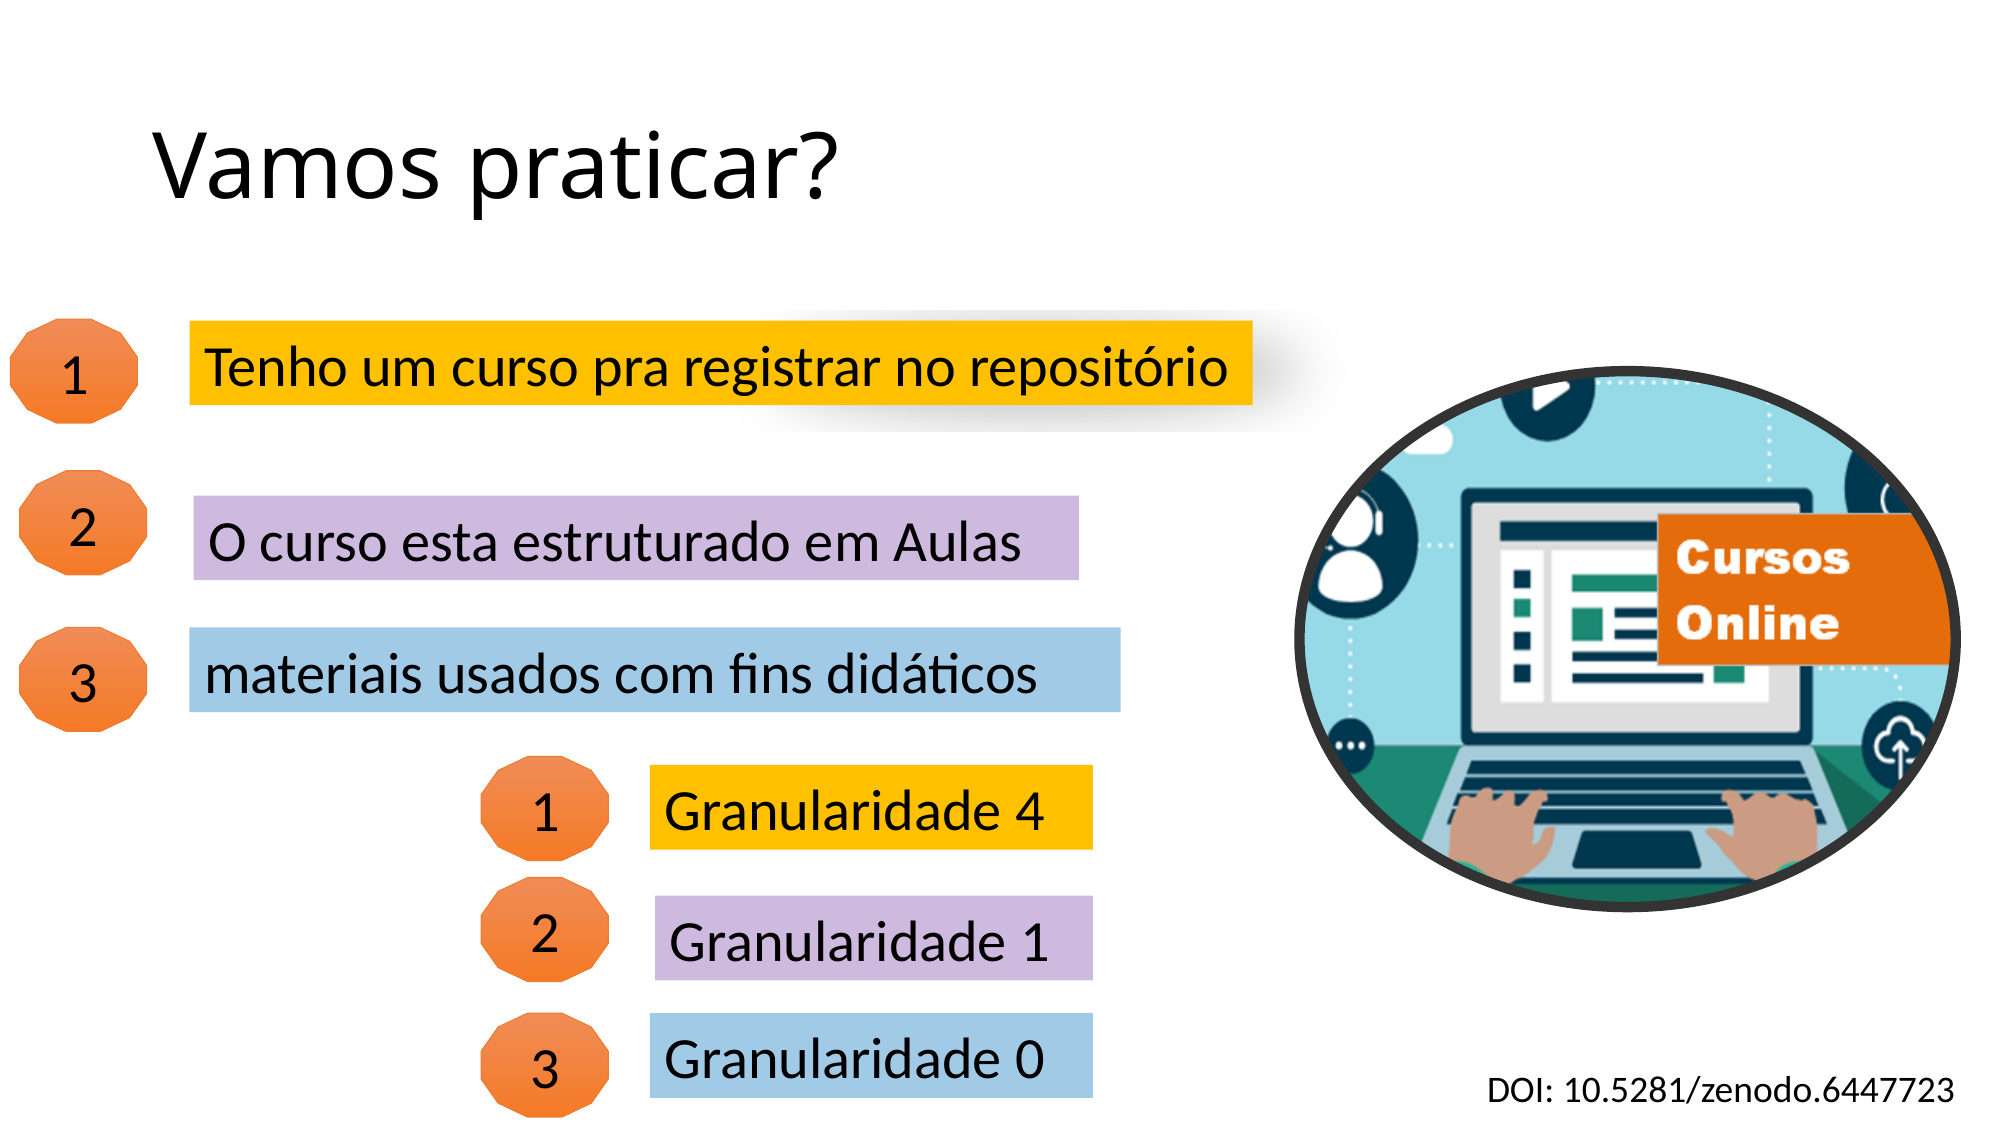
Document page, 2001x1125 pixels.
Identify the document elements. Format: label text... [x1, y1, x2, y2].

text_box DOI: 10.5281/zenodo.6447723 [1472, 1057, 2000, 1117]
text_box 1 [9, 318, 138, 424]
text_box Tenho um curso pra registrar no repositório [189, 320, 1253, 406]
title Vamos praticar? [137, 59, 1863, 278]
text_box 3 [19, 626, 148, 732]
text_box 2 [19, 470, 148, 576]
text_box O curso esta estruturado em Aulas [193, 495, 1079, 581]
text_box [481, 877, 1093, 982]
picture [1299, 371, 1956, 908]
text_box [481, 756, 1093, 861]
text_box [481, 1013, 1093, 1118]
text_box materiais usados com fins didáticos [189, 627, 1121, 713]
